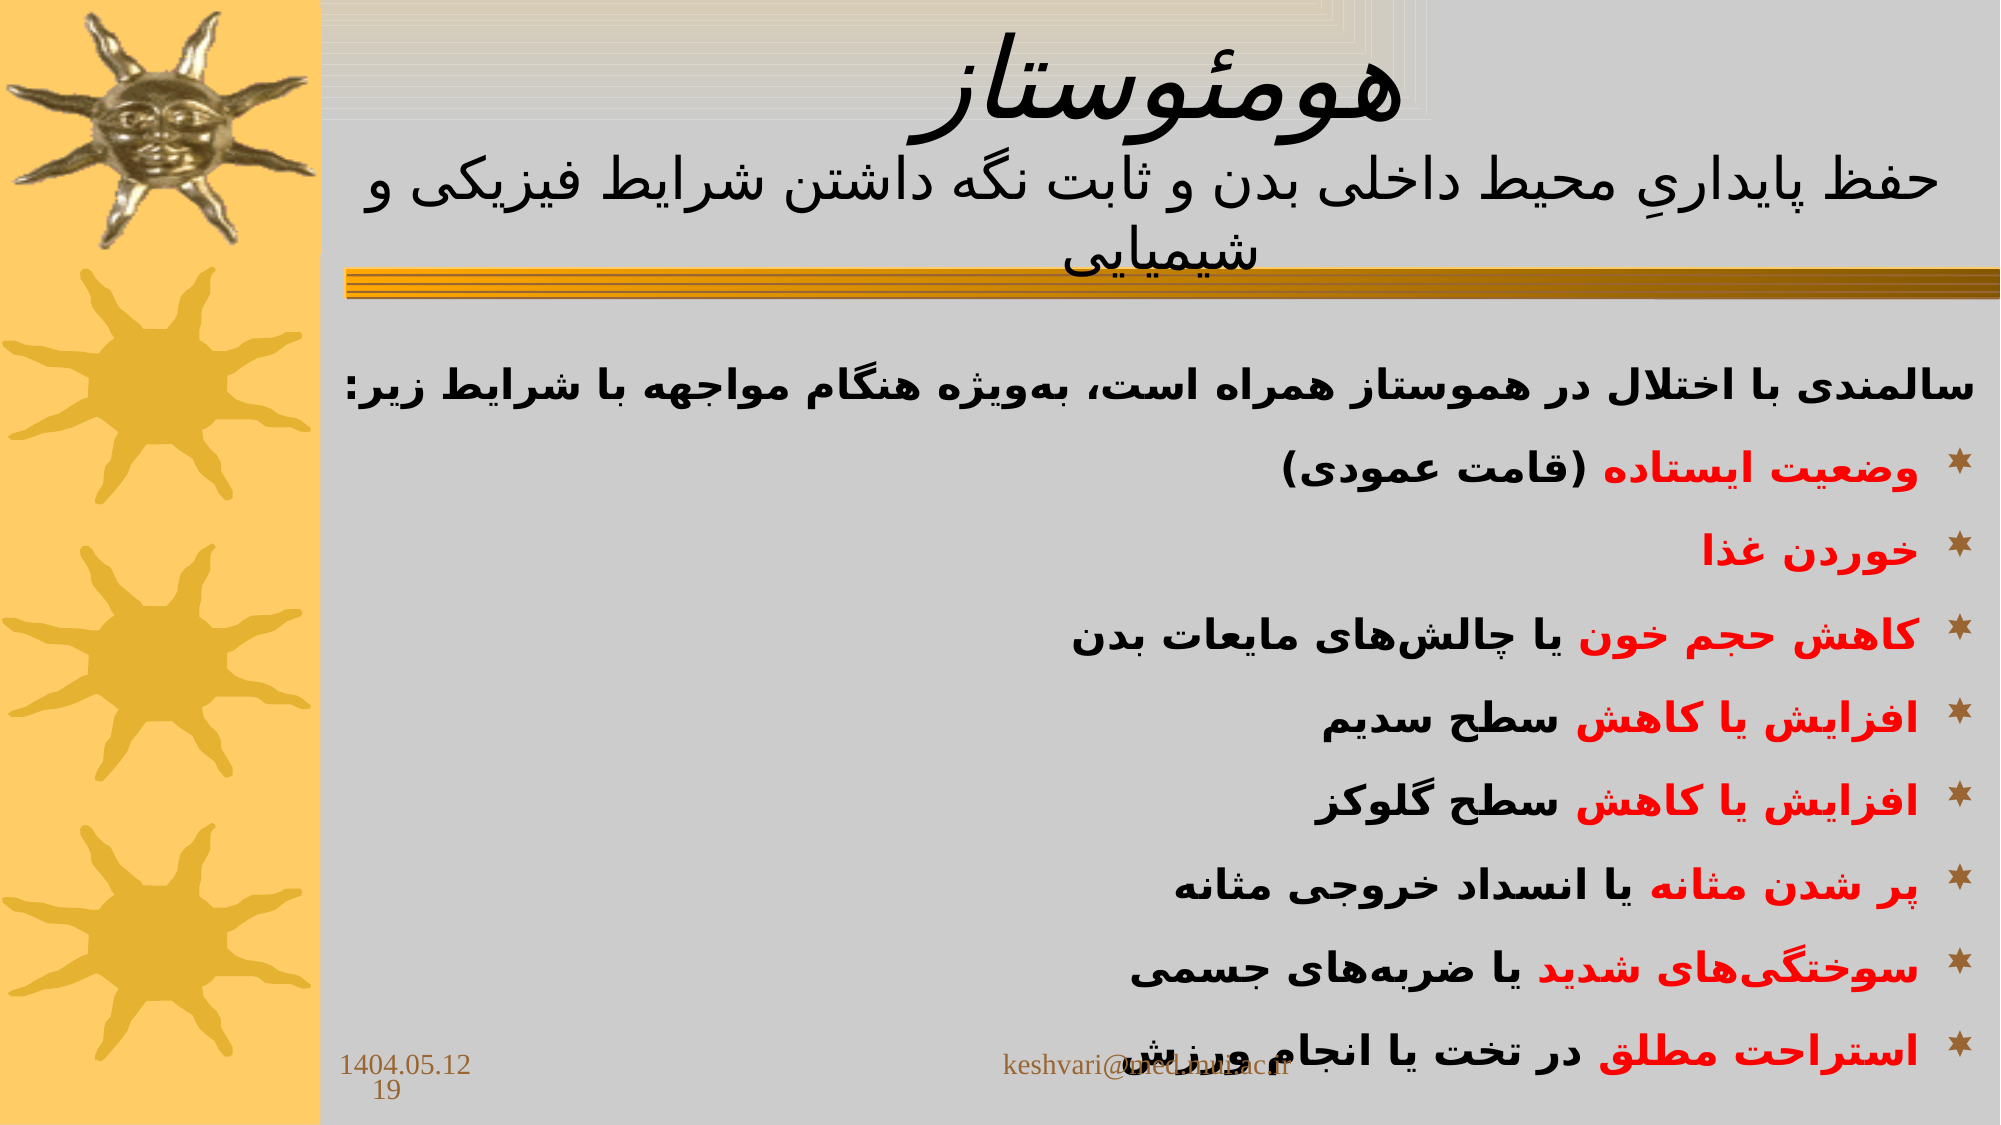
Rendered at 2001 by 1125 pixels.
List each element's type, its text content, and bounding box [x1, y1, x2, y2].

footer keshvari@med.mui.ac.ir [830, 1025, 1464, 1100]
picture [2, 8, 322, 254]
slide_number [323, 1025, 714, 1100]
title هومئوستاز حفظ پایداریِ محیط داخلی بدن و ثابت نگه داشتن شرایط فیزیکی و شیمیایی [334, 50, 1989, 238]
list سالمندی با اختلال در هموستاز همراه است، به‌ویژه هنگام مواجهه با شرایط زیر: وضعیت ایستاده (قامت عمودی) خوردن غذا کاهش حجم خون یا چالش‌های مایعات بدن افزایش یا کاهش سطح سدیم افزایش یا کاهش سطح گلوکز پر شدن مثانه یا انسداد خروجی مثانه سوختگی‌های شدید یا ضربه‌های جسمی استراحت مطلق در تخت یا انجام ورزش [323, 324, 1992, 1125]
slide_number 19 [0, 1050, 417, 1125]
